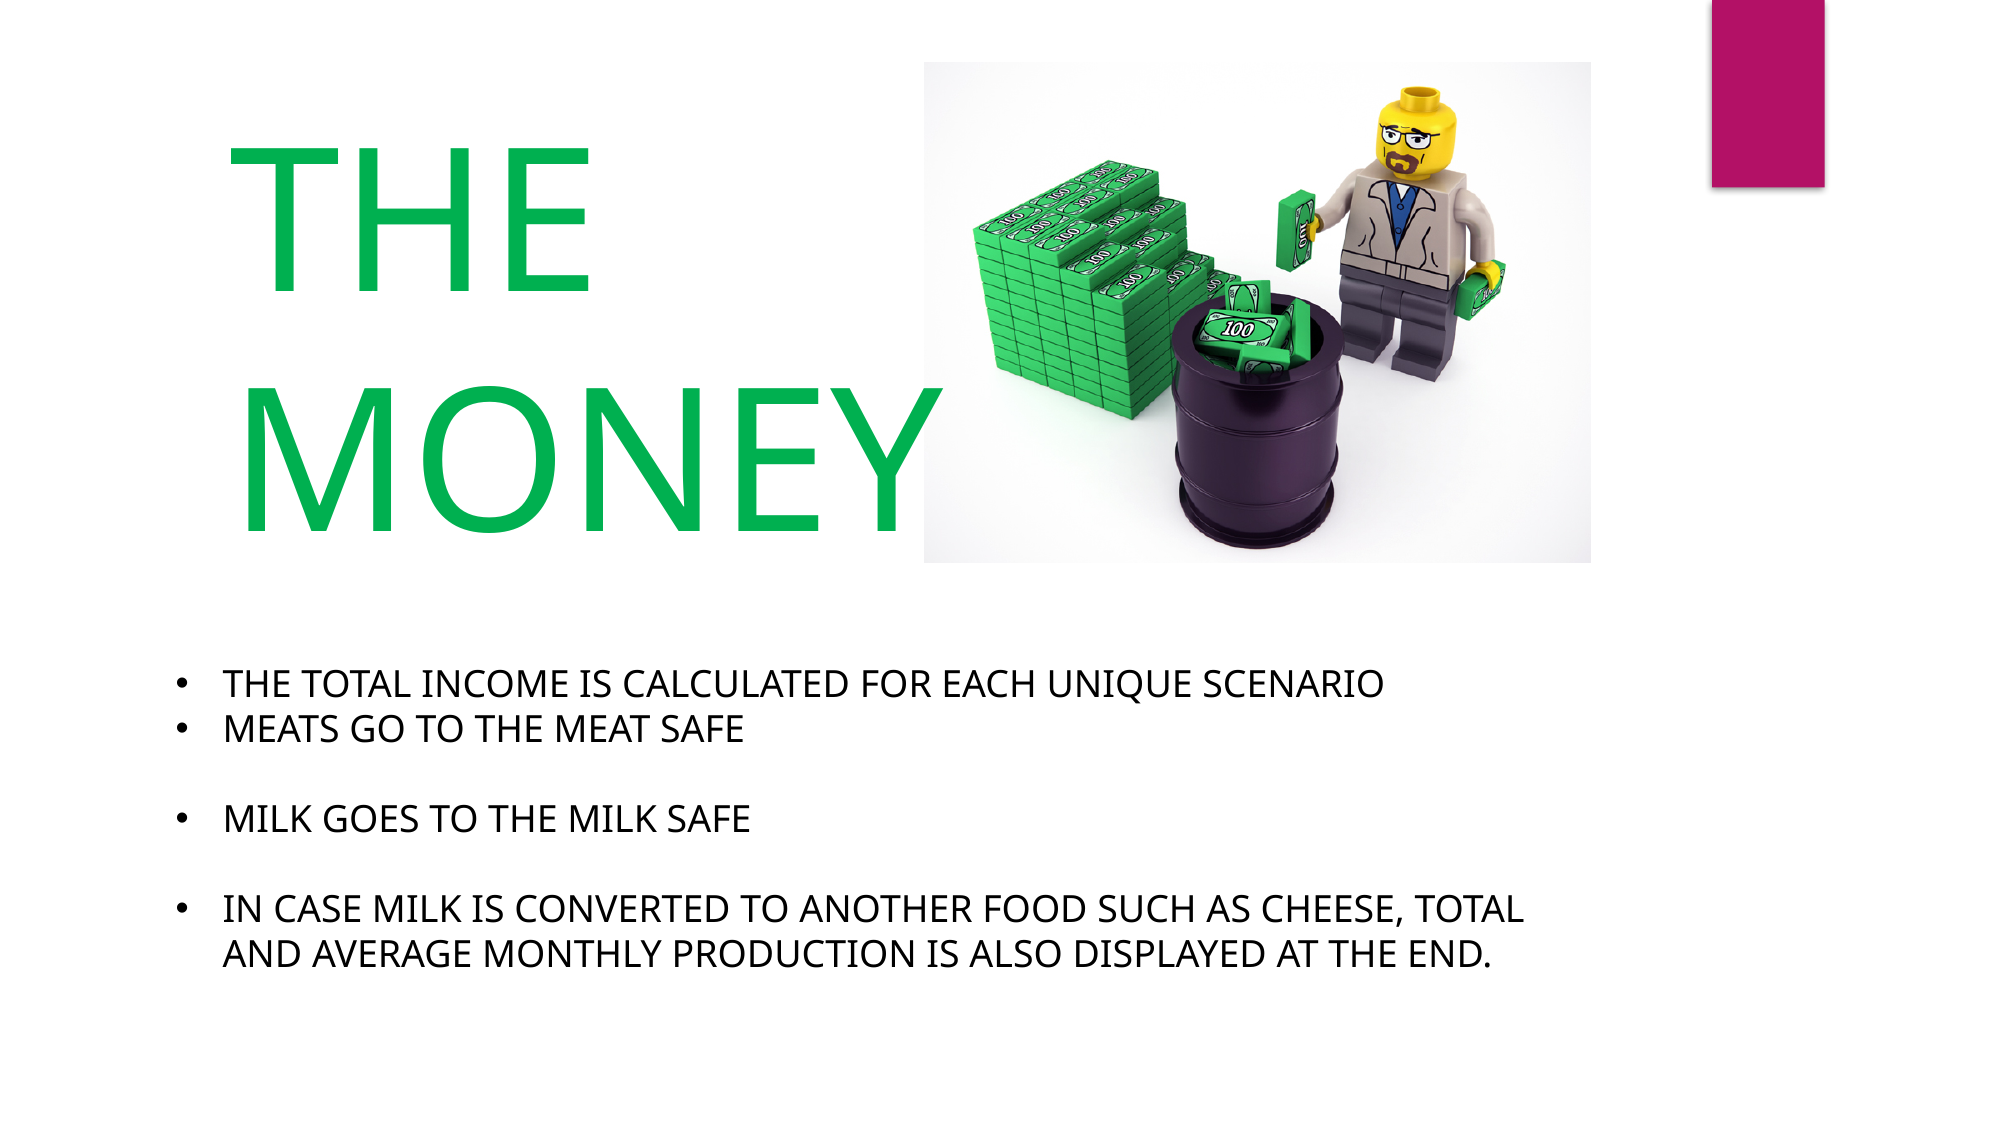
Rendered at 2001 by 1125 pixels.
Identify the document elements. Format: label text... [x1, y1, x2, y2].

text_box THE TOTAL INCOME IS CALCULATED FOR EACH UNIQUE SCENARIO MEATS GO TO THE MEAT SAFE MILK GOES TO THE MILK SAFE IN CASE MILK IS CONVERTED TO ANOTHER FOOD SUCH AS CHEESE, TOTAL AND AVERAGE MONTHLY PRODUCTION IS ALSO DISPLAYED AT THE END. [160, 652, 1604, 983]
picture [924, 62, 1591, 563]
text_box THE MONEY [214, 84, 1353, 579]
